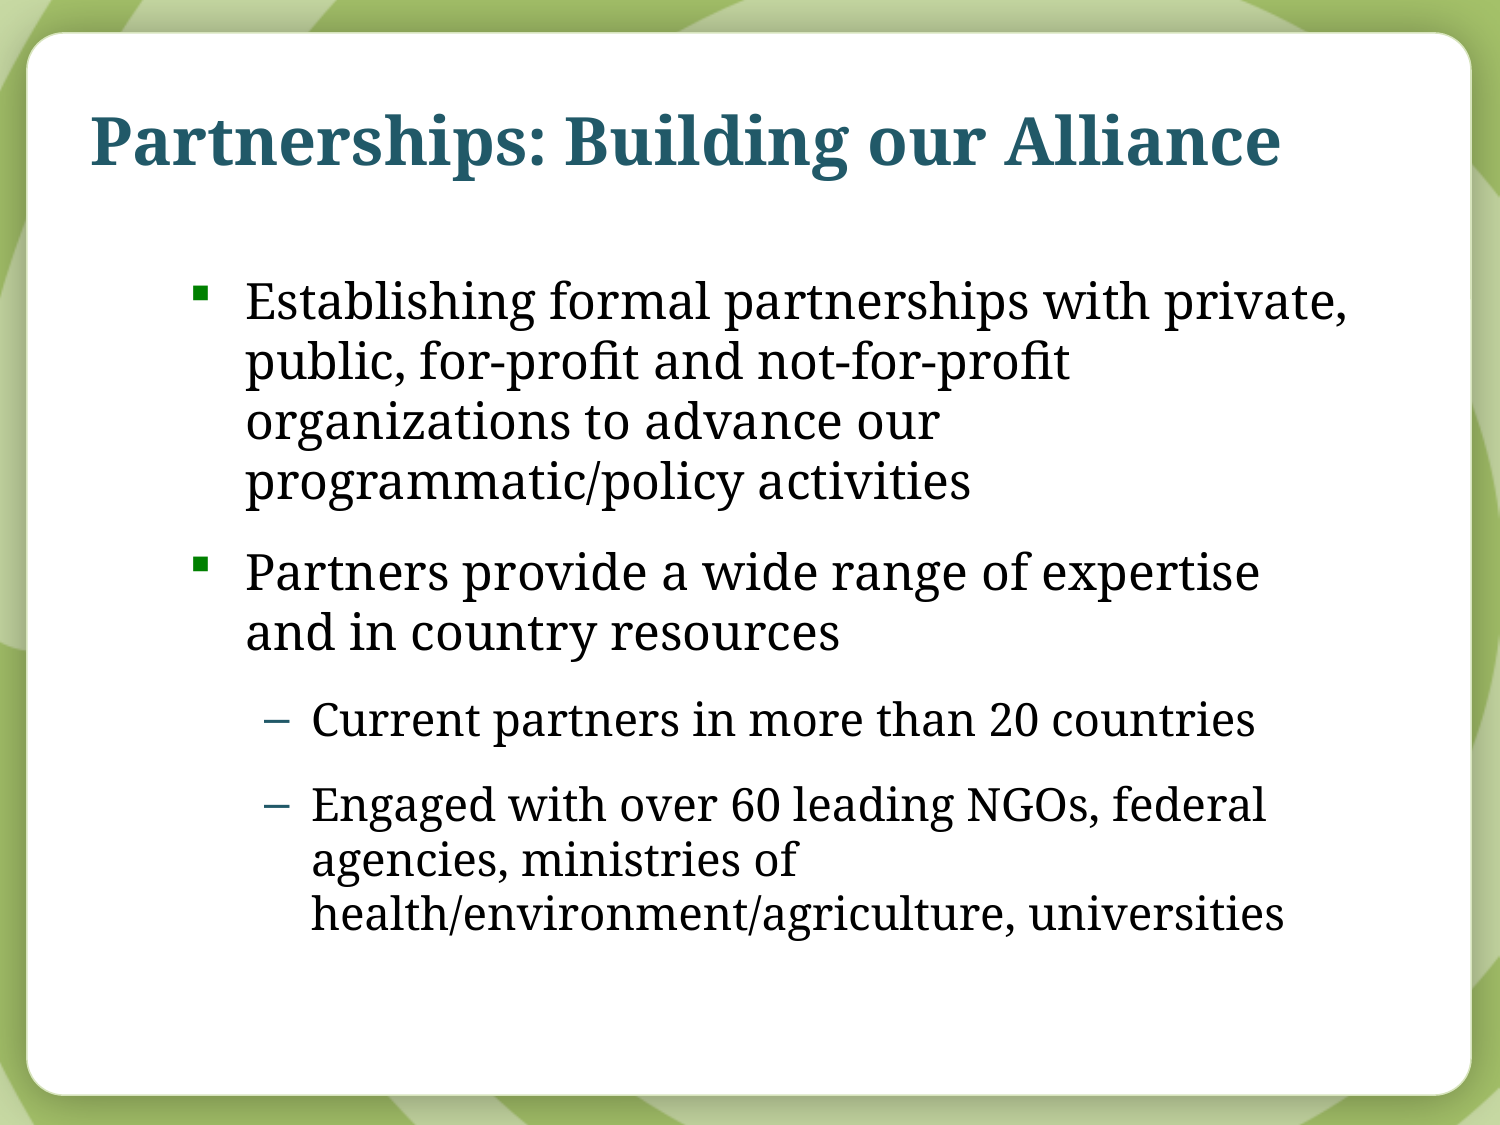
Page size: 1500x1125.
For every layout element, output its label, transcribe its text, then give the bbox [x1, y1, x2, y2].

title Partnerships: Building our Alliance [75, 45, 1425, 233]
list Establishing formal partnerships with private, public, for-profit and not-for-profit organizations to advance our programmatic/policy activities Partners provide a wide range of expertise and in country resources Current partners in more than 20 countries Engaged with over 60 leading NGOs, federal agencies, ministries of health/environment/agriculture, universities [174, 262, 1371, 1029]
